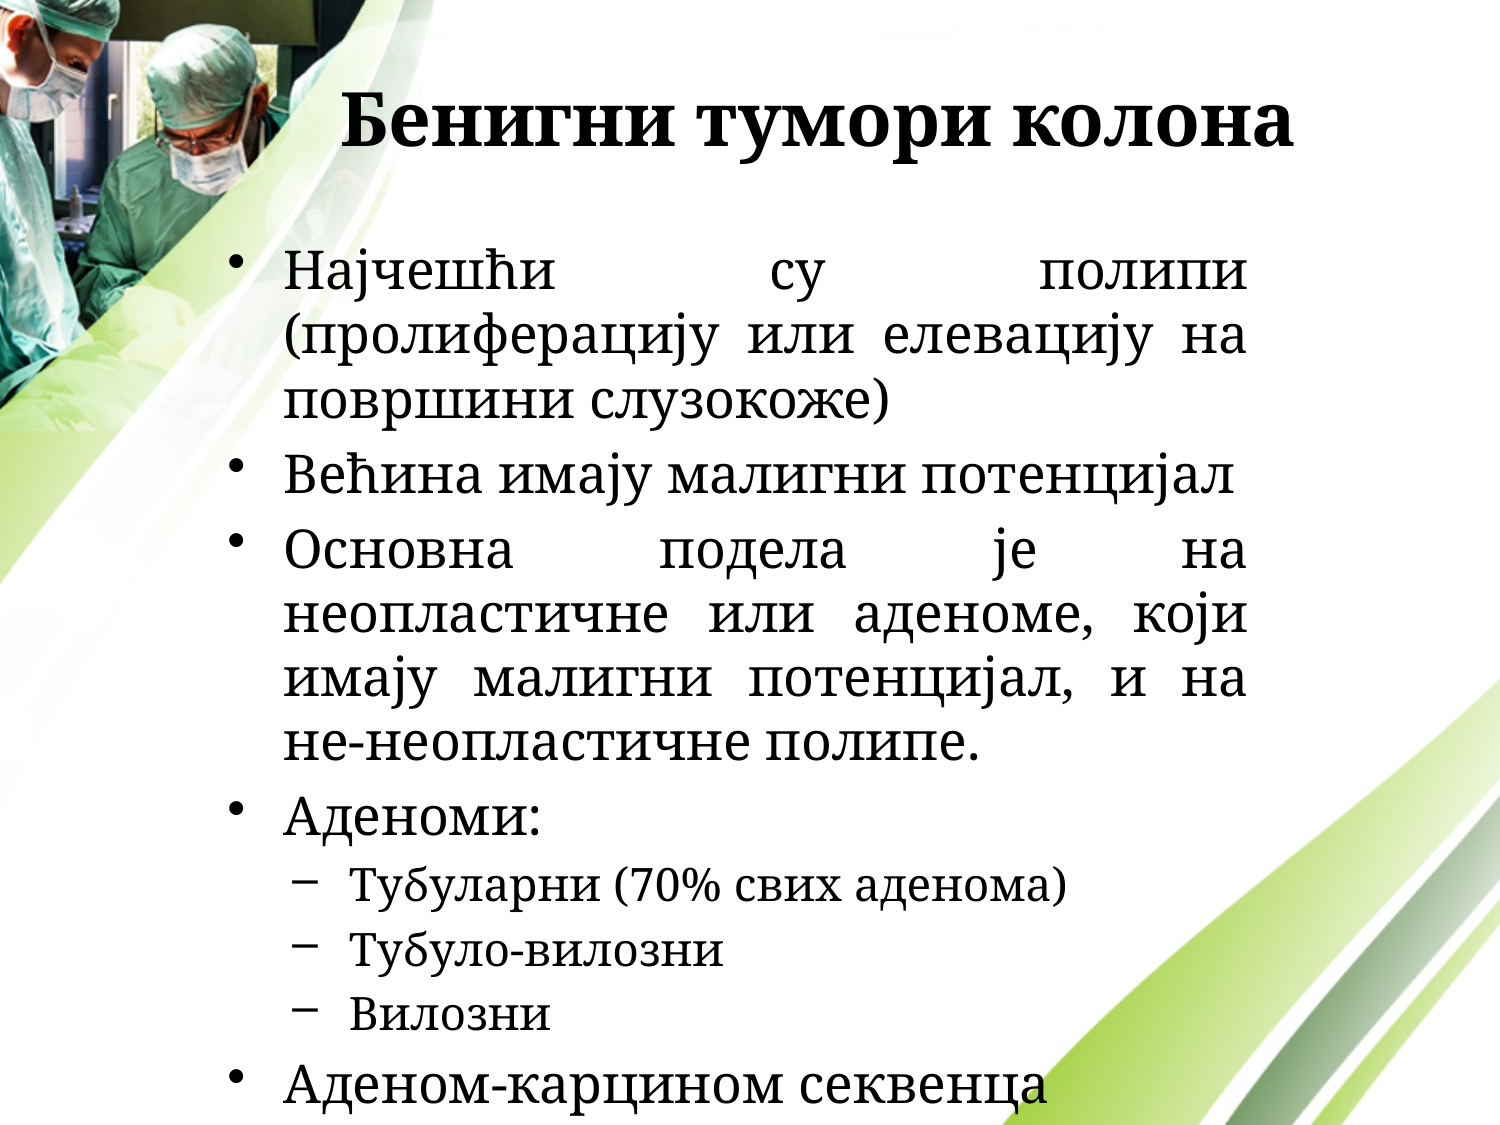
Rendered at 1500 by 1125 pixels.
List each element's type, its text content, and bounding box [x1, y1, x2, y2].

picture [0, 0, 1500, 1125]
title Бенигни тумори колона [324, 74, 1472, 159]
list Најчешћи су полипи (пролиферацију или елевацију на површини слузокоже) Већина имају малигни потенцијал Основна подела је на неопластичне или аденоме, који имају малигни потенцијал, и на не-неопластичне полипе. Аденоми: Тубуларни (70% свих аденома) Тубуло-вилозни Вилозни Аденом-карцином секвенца [212, 228, 1264, 1125]
